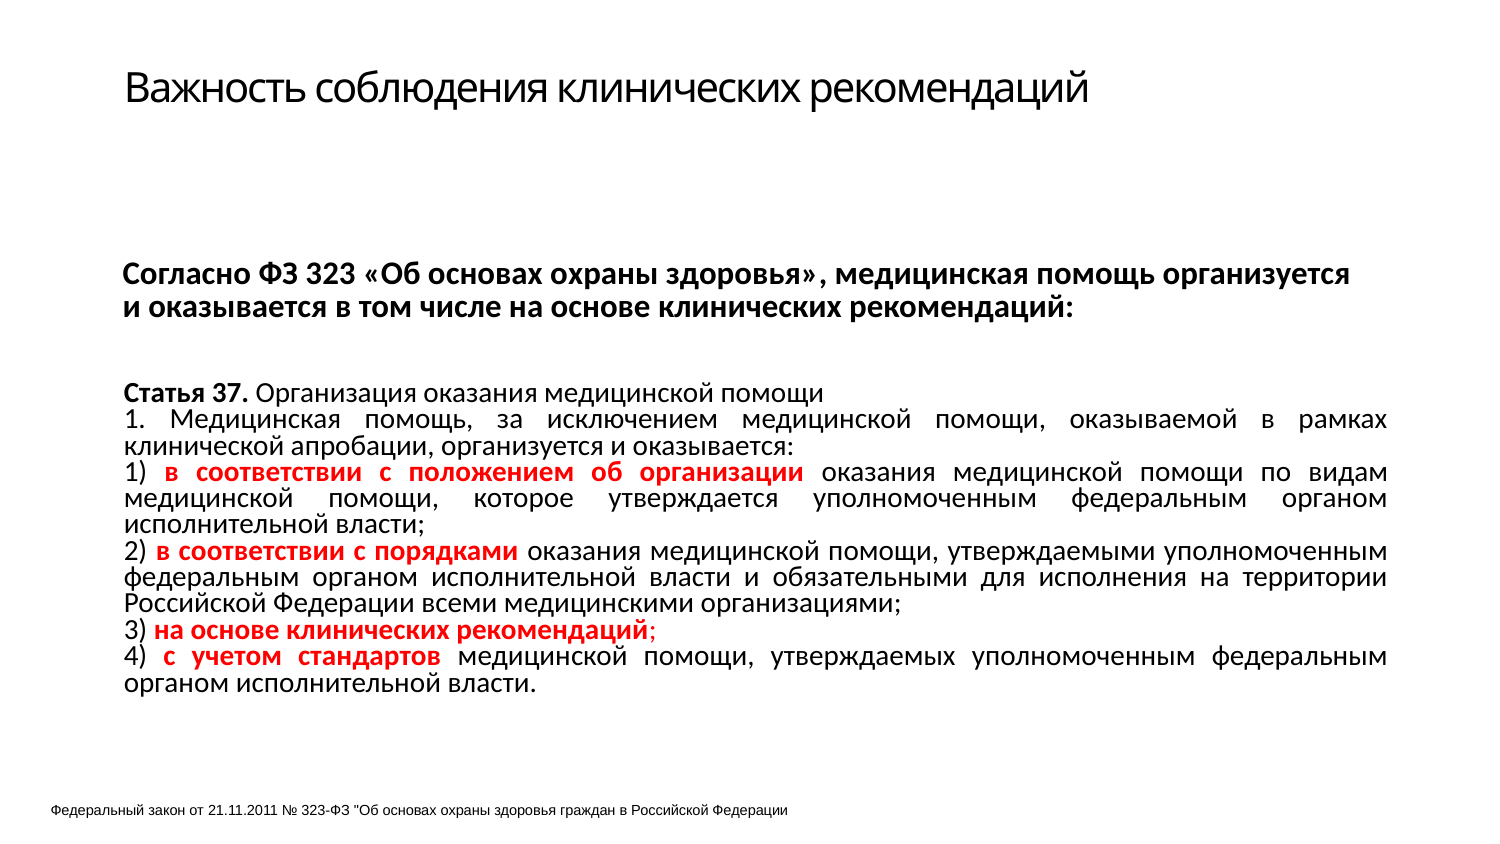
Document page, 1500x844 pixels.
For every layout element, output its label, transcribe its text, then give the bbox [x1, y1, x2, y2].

text_box Согласно ФЗ 323 «Об основах охраны здоровья», медицинская помощь организуется и оказывается в том числе на основе клинических рекомендаций: [111, 243, 1389, 343]
text_box Статья 37. Организация оказания медицинской помощи 1. Медицинская помощь, за исключением медицинской помощи, оказываемой в рамках клинической апробации, организуется и оказывается: 1) в соответствии с положением об организации оказания медицинской помощи по видам медицинской помощи, которое утверждается уполномоченным федеральным органом исполнительной власти; 2) в соответствии с порядками оказания медицинской помощи, утверждаемыми уполномоченным федеральным органом исполнительной власти и обязательными для исполнения на территории Российской Федерации всеми медицинскими организациями; 3) на основе клинических рекомендаций; 4) с учетом стандартов медицинской помощи, утверждаемых уполномоченным федеральным органом исполнительной власти. [123, 341, 1389, 844]
title Важность соблюдения клинических рекомендаций [123, 61, 1389, 180]
text_box Федеральный закон от 21.11.2011 № 323-ФЗ "Об основах охраны здоровья граждан в Российской Федерации [50, 800, 1145, 819]
